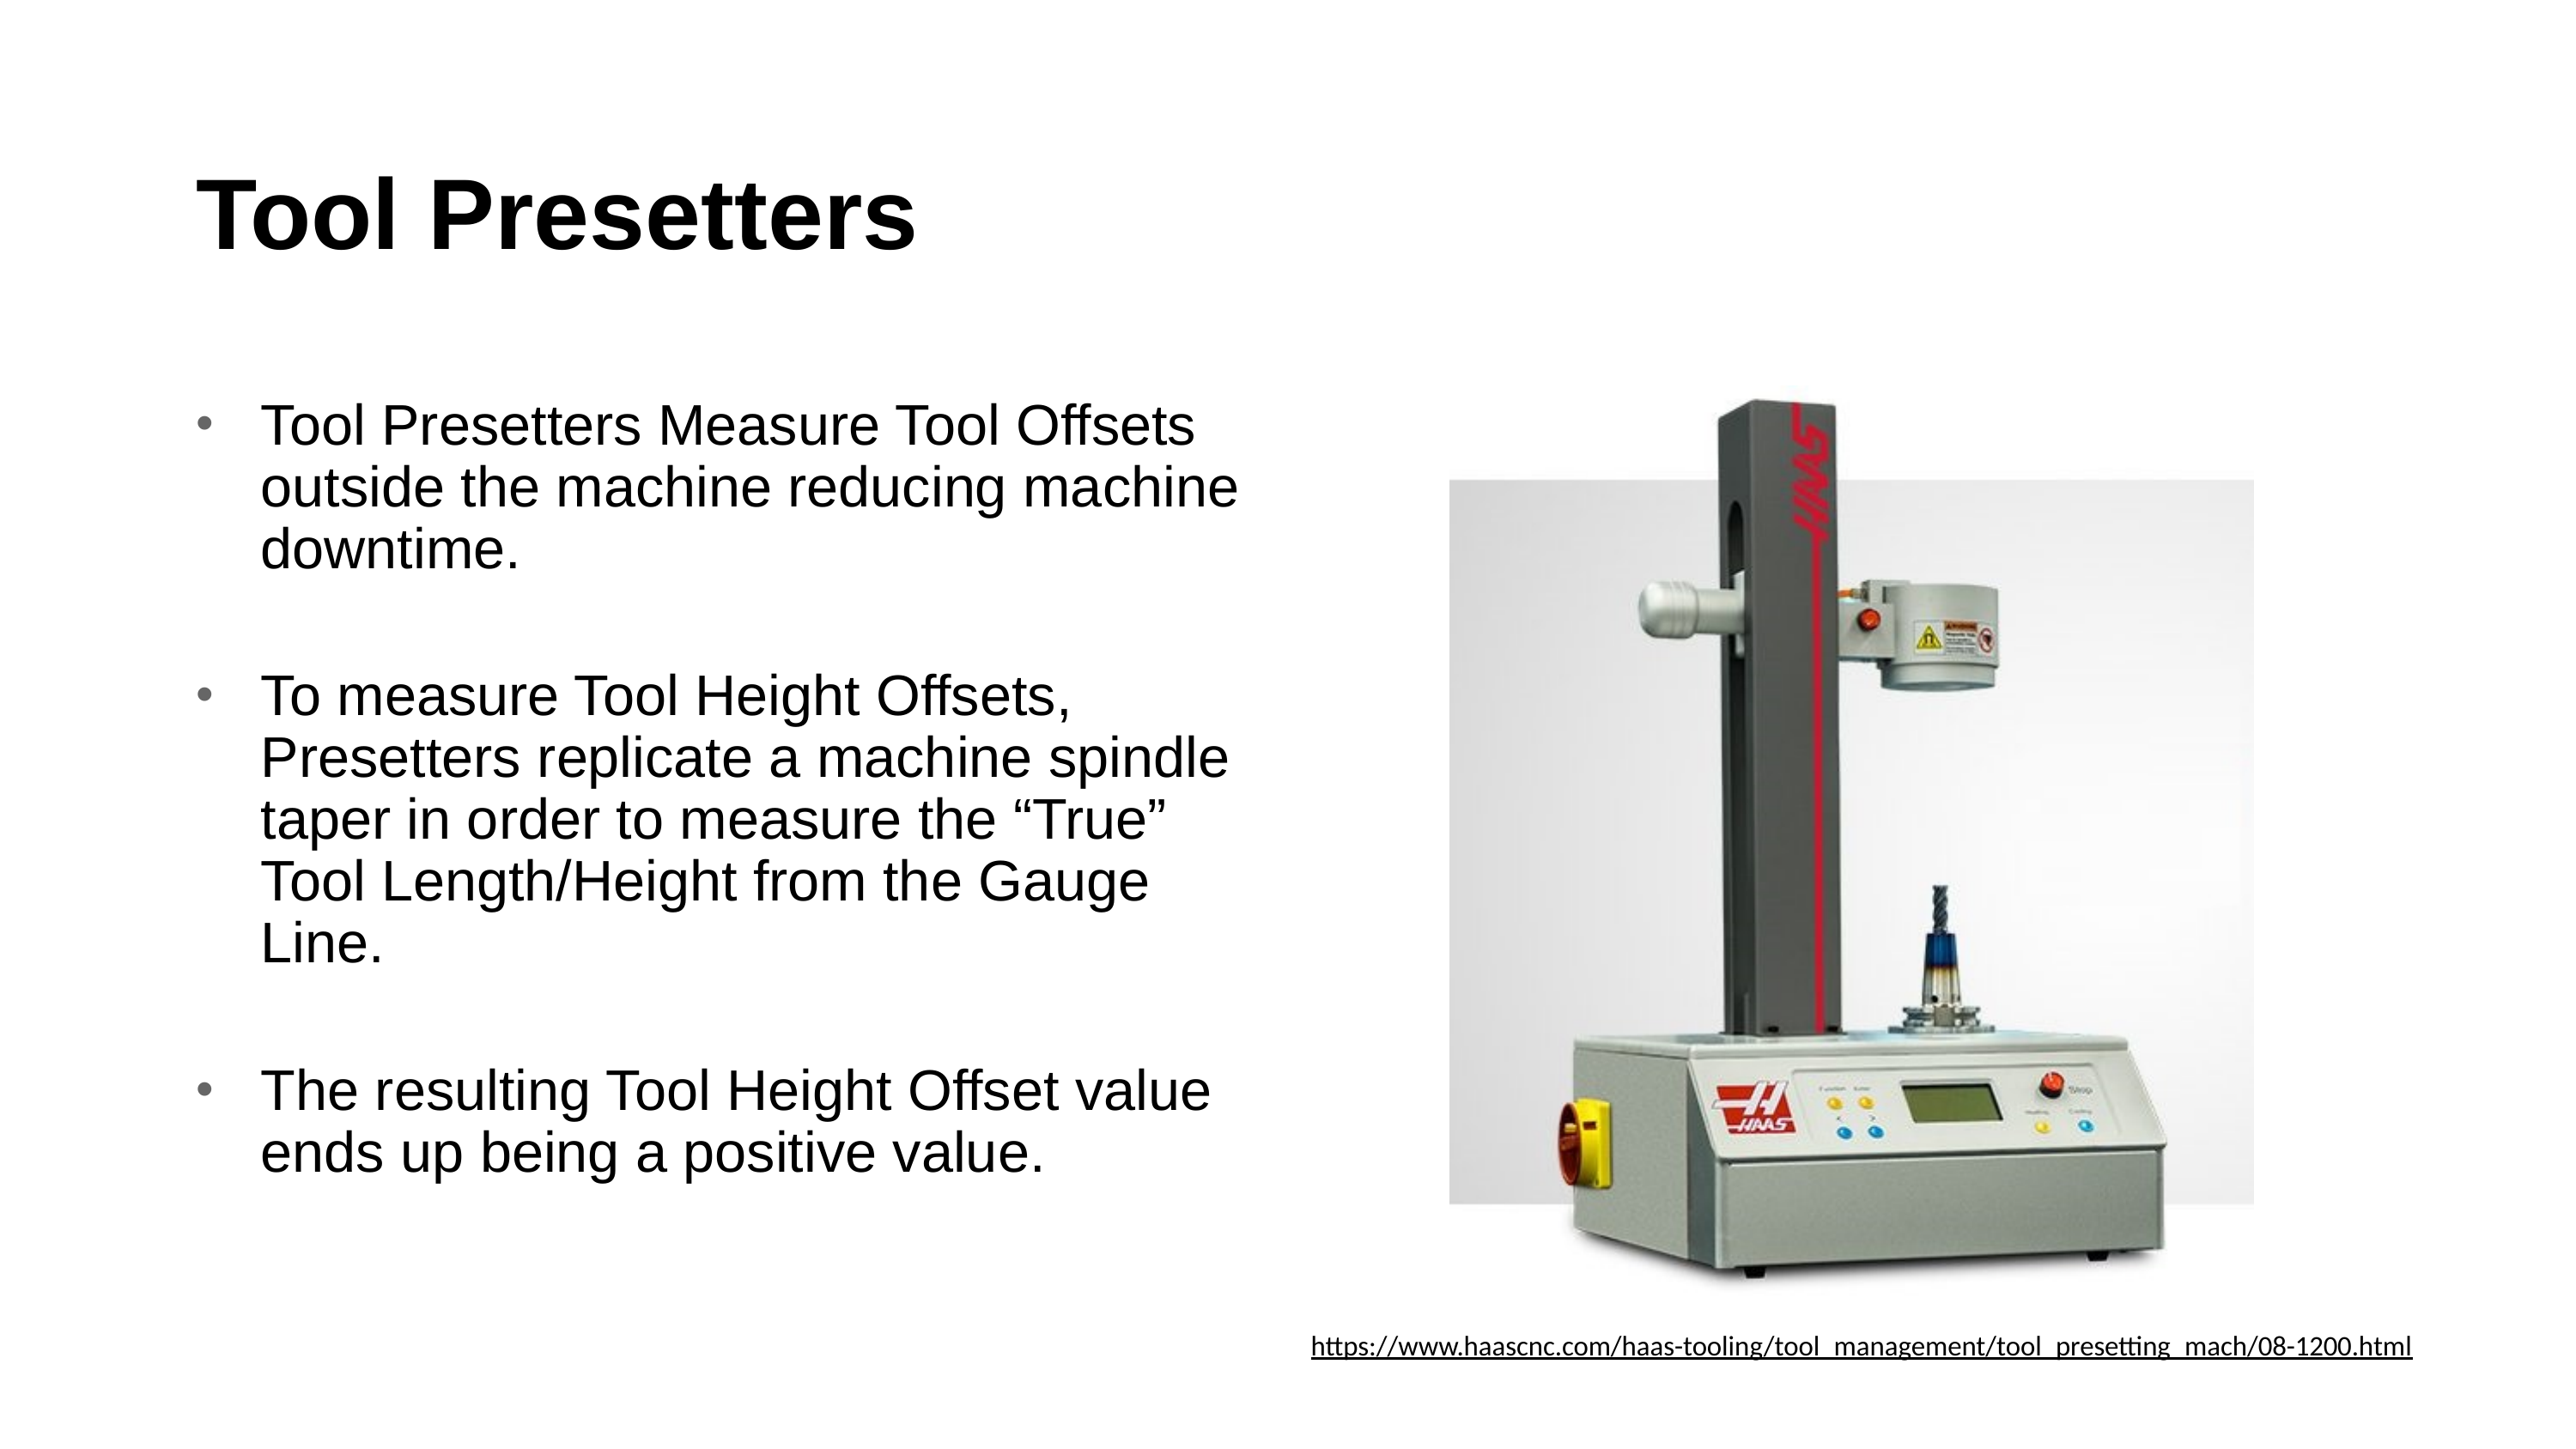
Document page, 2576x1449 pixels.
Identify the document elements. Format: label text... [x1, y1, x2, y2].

list Tool Presetters Measure Tool Offsets outside the machine reducing machine downtime. To measure Tool Height Offsets, Presetters replicate a machine spindle taper in order to measure the “True” Tool Length/Height from the Gauge Line. The resulting Tool Height Offset value ends up being a positive value. [177, 385, 1273, 1305]
title Tool Presetters [177, 76, 2399, 357]
text_box https://www.haascnc.com/haas-tooling/tool_management/tool_presetting_mach/08-1200.html [1288, 1318, 2443, 1371]
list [1449, 385, 2254, 1306]
